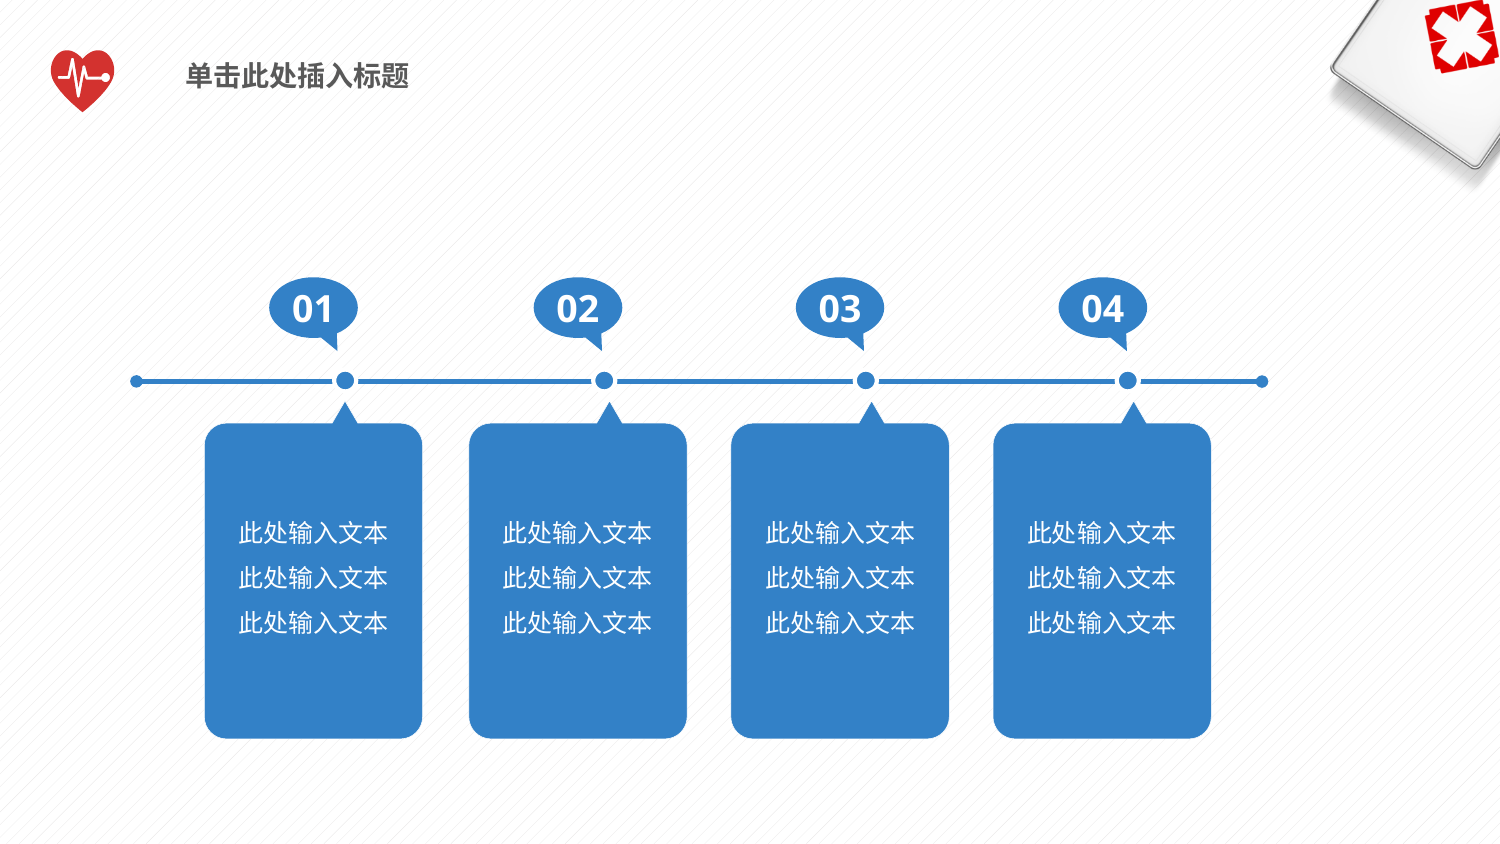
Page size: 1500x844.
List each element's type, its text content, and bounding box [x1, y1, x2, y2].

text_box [204, 277, 423, 739]
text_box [730, 277, 950, 739]
text_box [50, 50, 115, 113]
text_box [992, 277, 1212, 739]
text_box [1212, 375, 1269, 388]
text_box [130, 375, 204, 388]
text_box 单击此处插入标题 [170, 50, 425, 100]
picture [1314, 0, 1500, 202]
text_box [468, 277, 688, 739]
